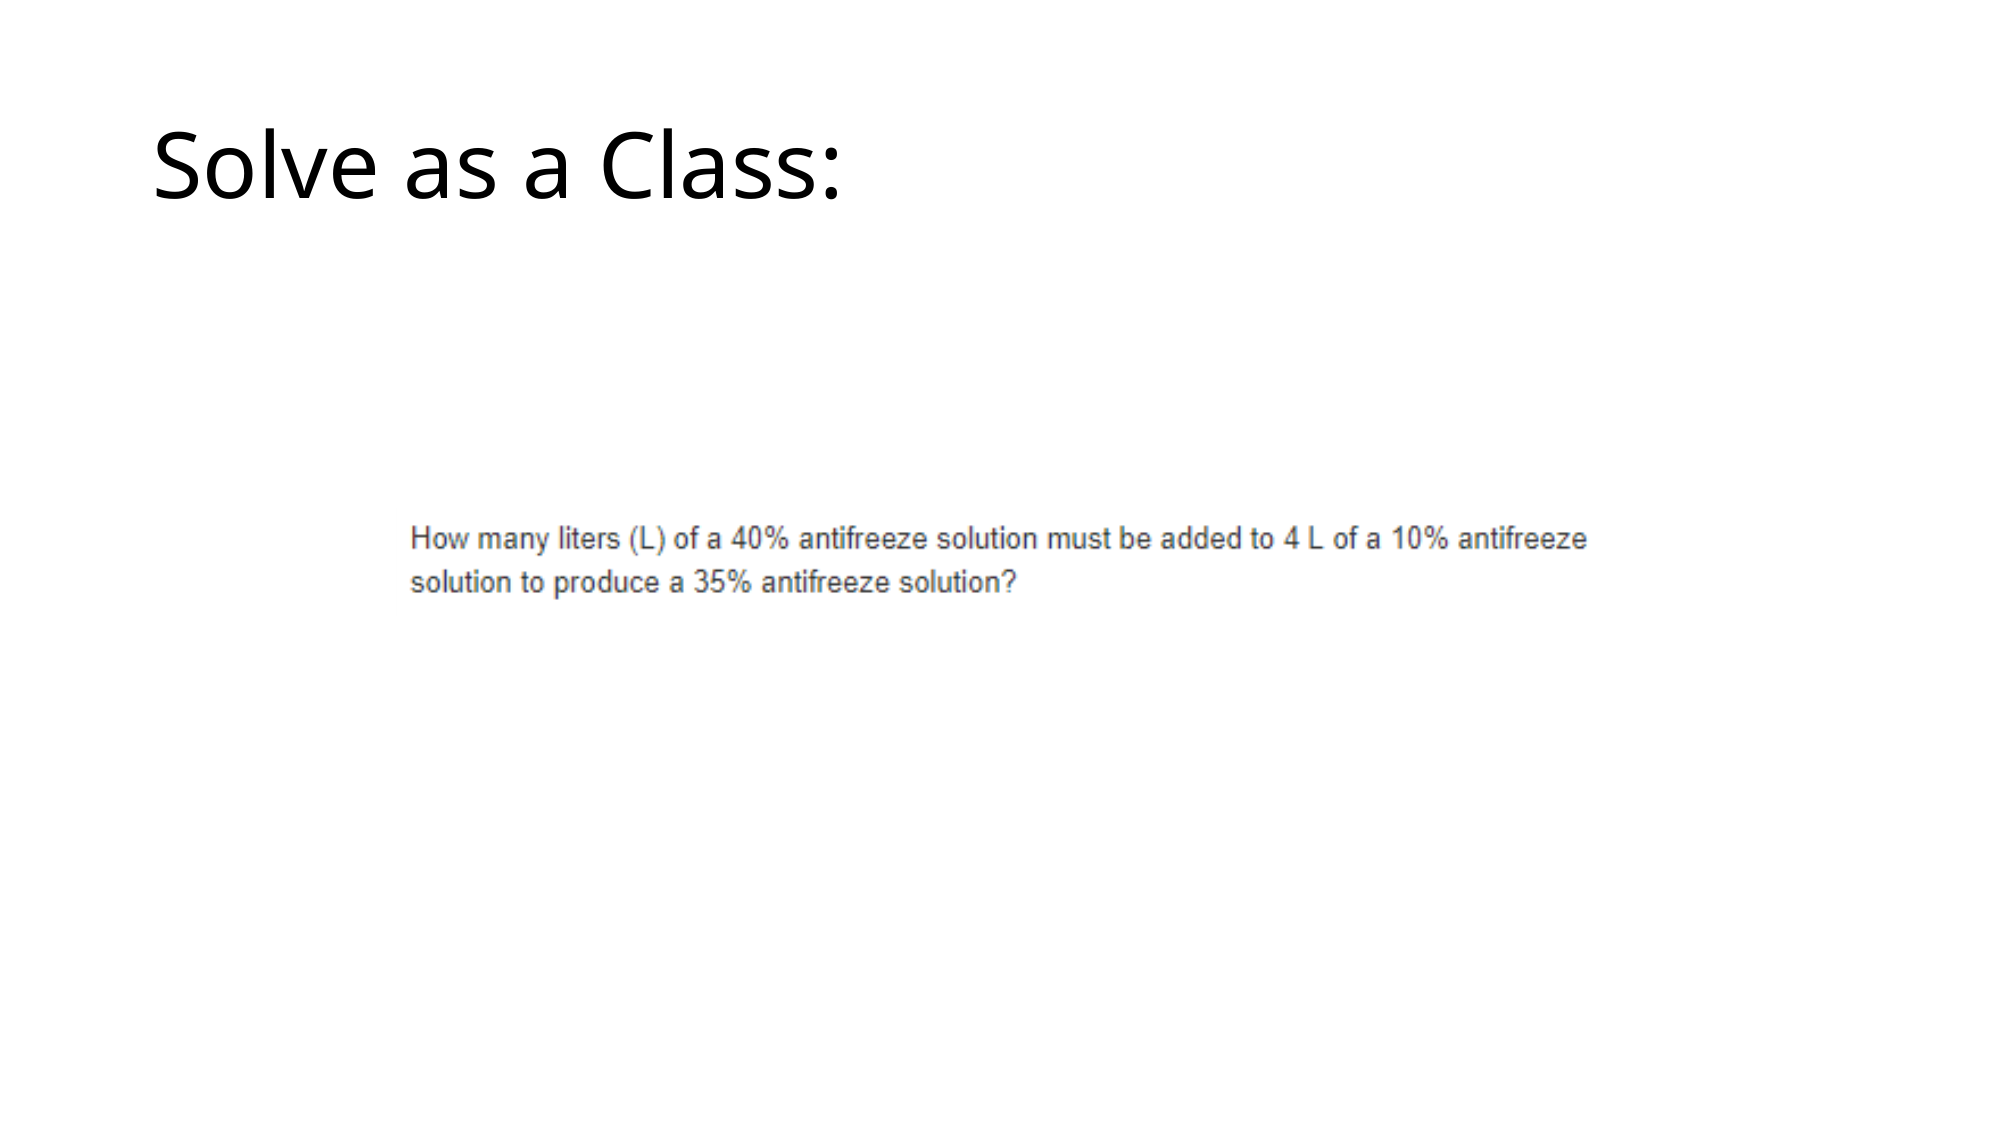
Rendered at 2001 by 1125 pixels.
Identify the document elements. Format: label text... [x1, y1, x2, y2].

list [395, 508, 1605, 616]
title Solve as a Class: [137, 59, 1863, 278]
